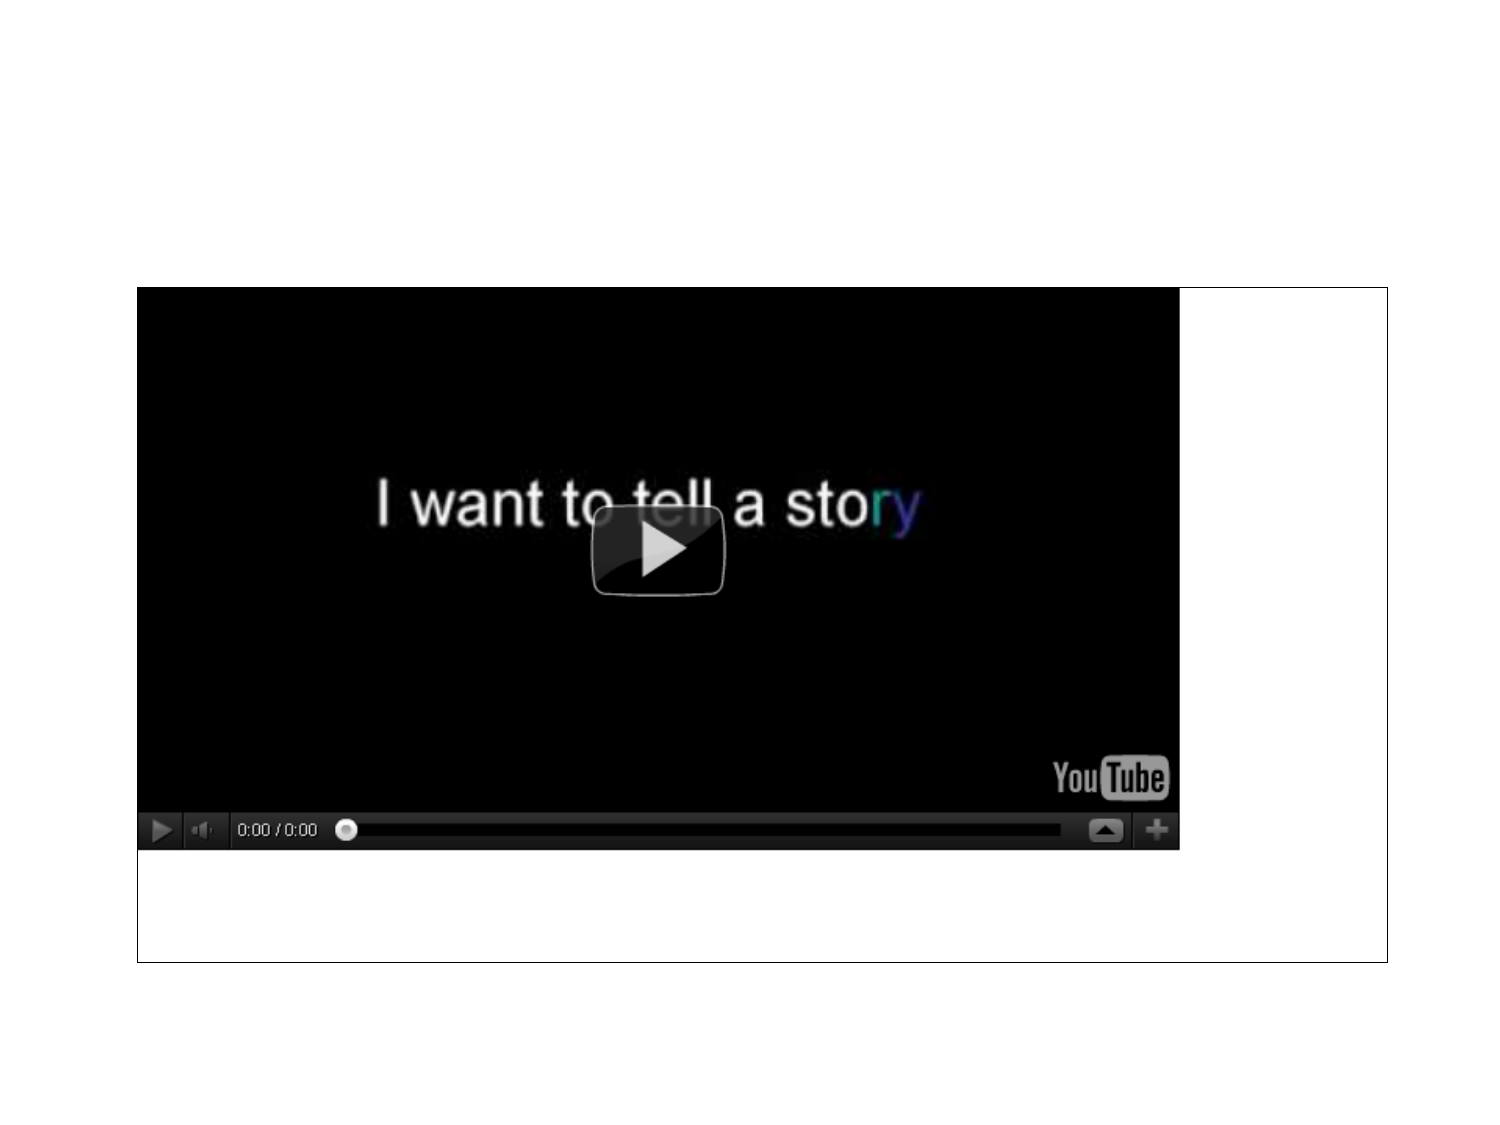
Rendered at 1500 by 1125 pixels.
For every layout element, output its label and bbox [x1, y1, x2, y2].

picture [138, 288, 1387, 962]
